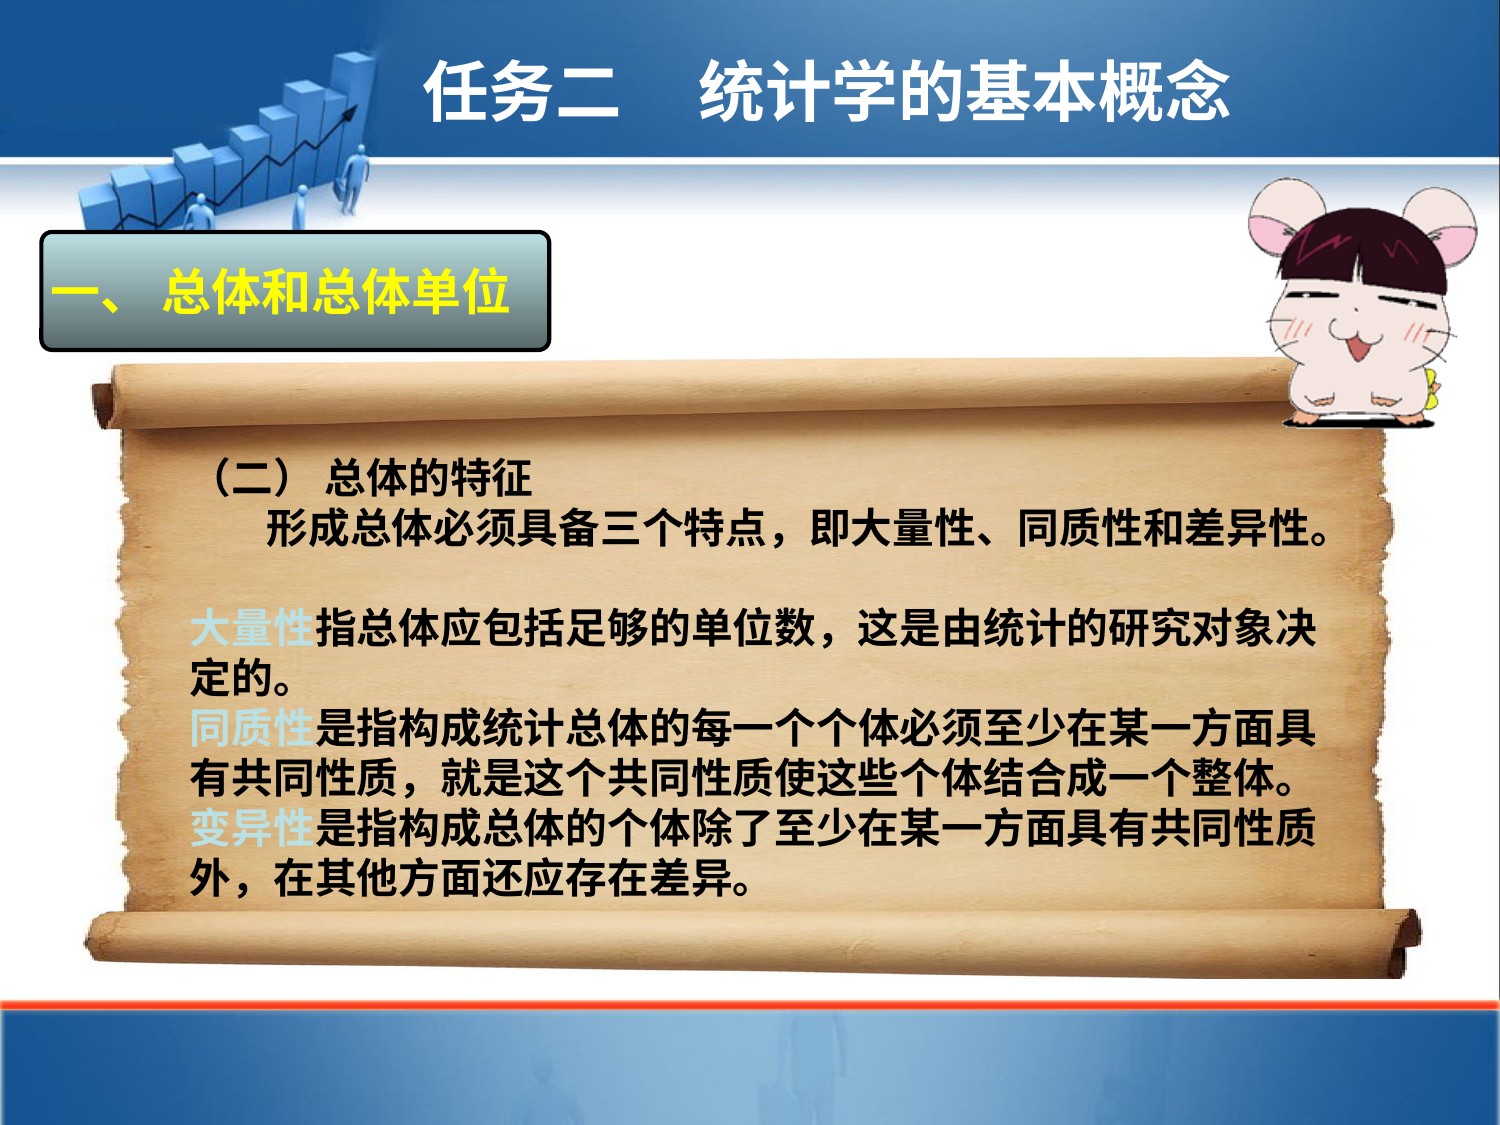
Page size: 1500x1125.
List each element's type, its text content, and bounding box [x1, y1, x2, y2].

text_box [41, 328, 550, 350]
text_box （二） 总体的特征 形成总体必须具备三个特点，即大量性、同质性和差异性。 大量性指总体应包括足够的单位数，这是由统计的研究对象决定的。 同质性是指构成统计总体的每一个个体必须至少在某一方面具有共同性质，就是这个共同性质使这些个体结合成一个整体。 变异性是指构成总体的个体除了至少在某一方面具有共同性质外，在其他方面还应存在差异。 [175, 979, 1345, 1060]
text_box [41, 231, 550, 253]
text_box 任务二 统计学的基本概念 [407, 42, 1465, 138]
picture [0, 0, 1500, 1125]
text_box 一、 总体和总体单位 [35, 253, 591, 328]
